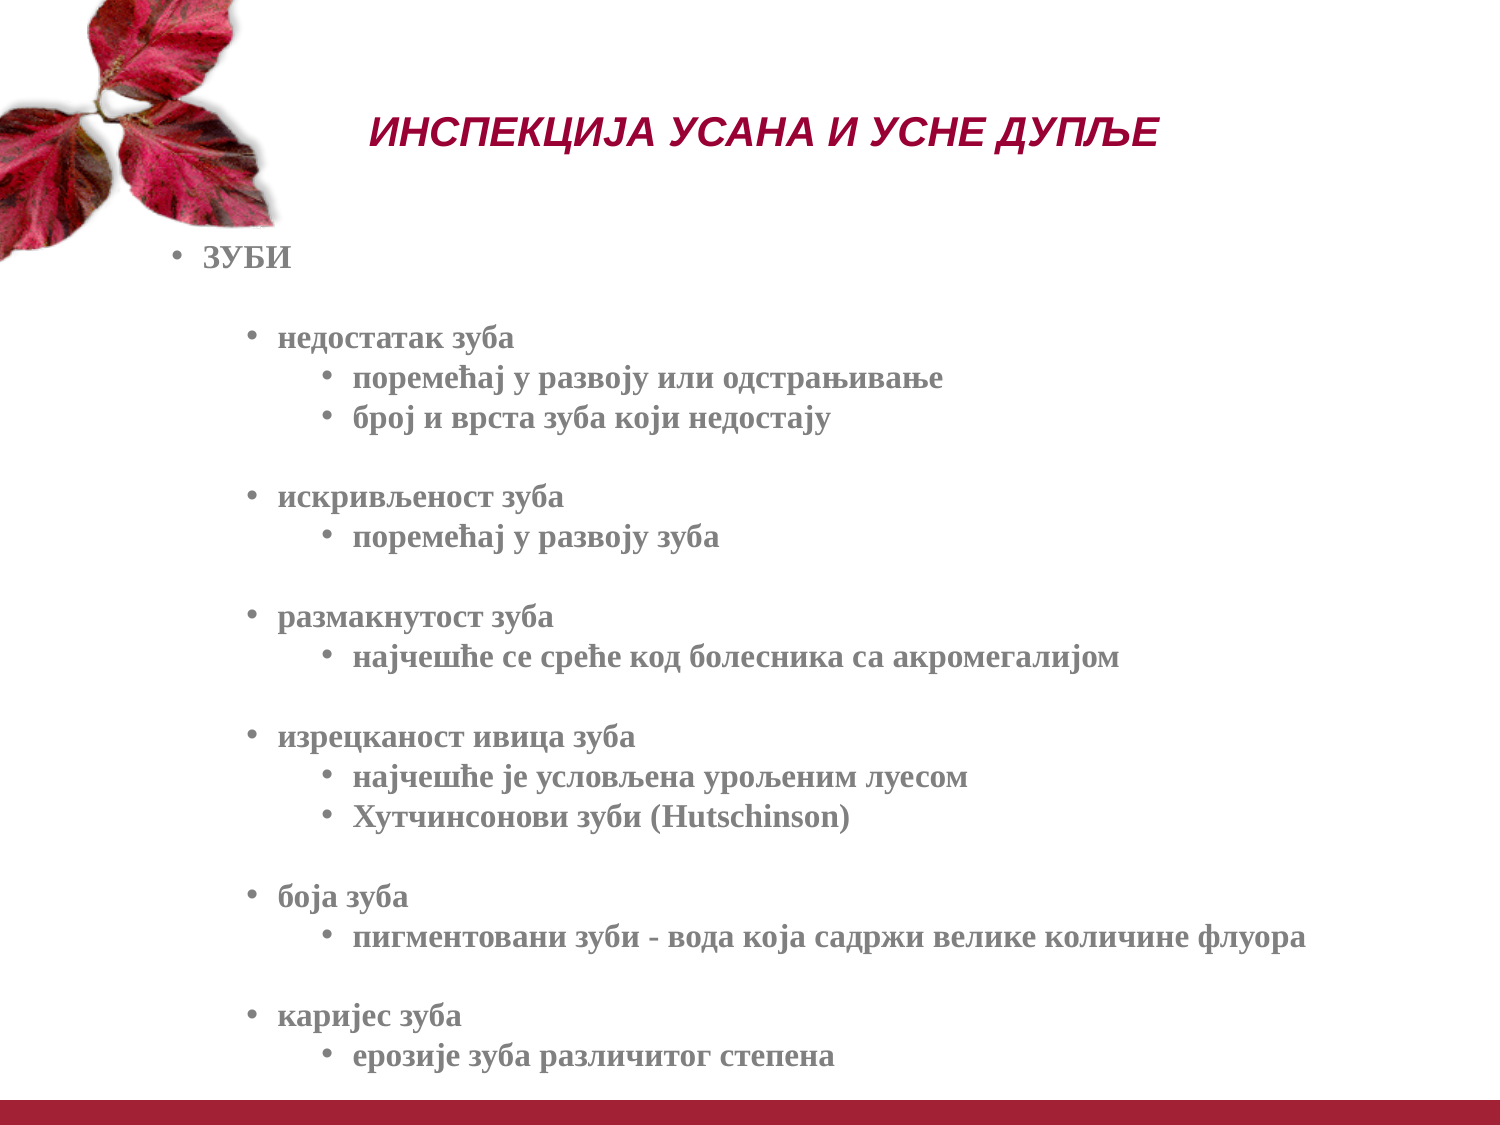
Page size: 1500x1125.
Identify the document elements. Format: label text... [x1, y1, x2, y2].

text_box ИНСПЕКЦИЈА УСАНА И УСНЕ ДУПЉЕ ЗУБИ недостатак зуба поремећај у развоју или одстрањивање број и врста зуба који недостају искривљеност зуба поремећај у развоју зуба размакнутост зуба најчешће се среће код болесника са акромегалијом изрецканост ивица зуба најчешће је условљена урољеним луесом Хутчинсонови зуби (Hutschinson) боја зуба пигментовани зуби - вода која садржи велике количине флуора каријес зуба ерозије зуба различитог степена [53, 113, 1487, 1065]
picture [0, 0, 295, 273]
